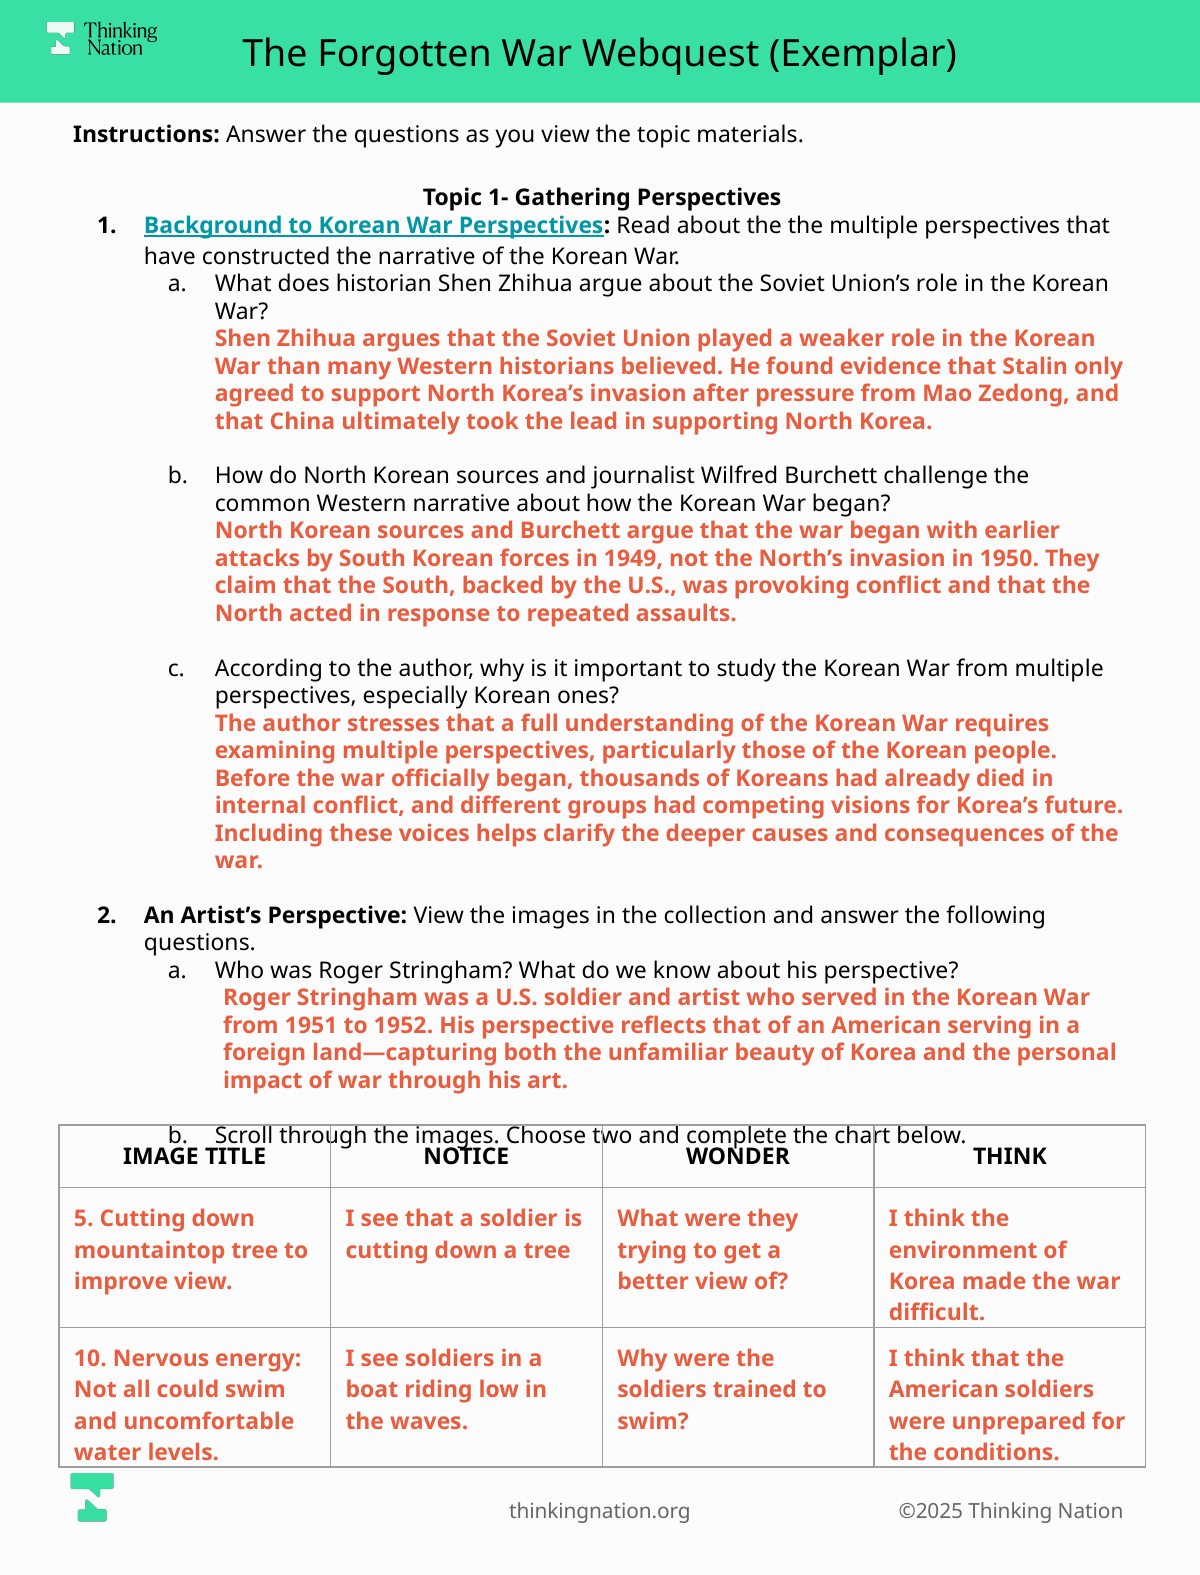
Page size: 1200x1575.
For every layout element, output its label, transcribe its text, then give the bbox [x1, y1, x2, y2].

picture [58, 1463, 126, 1531]
text_box ©2025 Thinking Nation [854, 1483, 1139, 1532]
table_cell I think the environment of Korea made the war difficult. [875, 1188, 1145, 1327]
table_cell I think that the American soldiers were unprepared for the conditions. [875, 1328, 1145, 1466]
table_header IMAGE TITLE [60, 1126, 330, 1187]
table_cell Why were the soldiers trained to swim? [603, 1328, 873, 1466]
table_header WONDER [603, 1126, 873, 1187]
table_cell I see that a soldier is cutting down a tree [331, 1188, 602, 1327]
text_box thinkingnation.org [457, 1483, 742, 1532]
table_cell 10. Nervous energy: Not all could swim and uncomfortable water levels. [60, 1328, 330, 1466]
table_header THINK [875, 1126, 1145, 1187]
table_header NOTICE [331, 1126, 602, 1187]
text_box Instructions: Answer the questions as you view the topic materials. Topic 1- Gathering Perspectives Background to Korean War Perspectives: Read about the the multiple perspectives that have constructed the narrative of the Korean War. What does historian Shen Zhihua argue about the Soviet Union’s role in the Korean War? Shen Zhihua argues that the Soviet Union played a weaker role in the Korean War than many Western historians believed. He found evidence that Stalin only agreed to support North Korea’s invasion after pressure from Mao Zedong, and that China ultimately took the lead in supporting North Korea. How do North Korean sources and journalist Wilfred Burchett challenge the common Western narrative about how the Korean War began? North Korean sources and Burchett argue that the war began with earlier attacks by South Korean forces in 1949, not the North’s invasion in 1950. They claim that the South, backed by the U.S., was provoking conflict and that the North acted in response to repeated assaults. According to the author, why is it important to study the Korean War from multiple perspectives, especially Korean ones? The author stresses that a full understanding of the Korean War requires examining multiple perspectives, particularly those of the Korean people. Before the war officially began, thousands of Koreans had already died in internal conflict, and different groups had competing visions for Korea’s future. Including these voices helps clarify the deeper causes and consequences of the war. An Artist’s Perspective: View the images in the collection and answer the following questions. Who was Roger Stringham? What do we know about his perspective? Roger Stringham was a U.S. soldier and artist who served in the Korean War from 1951 to 1952. His perspective reflects that of an American serving in a foreign land—capturing both the unfamiliar beauty of Korea and the personal impact of war through his art. Scroll through the images. Choose two and complete the chart below. [58, 101, 1146, 1124]
text_box The Forgotten War Webquest (Exemplar) [0, 0, 1200, 103]
table_cell What were they trying to get a better view of? [603, 1188, 873, 1327]
table_cell 5. Cutting down mountaintop tree to improve view. [60, 1188, 330, 1327]
table_cell I see soldiers in a boat riding low in the waves. [331, 1328, 602, 1466]
picture [34, 11, 162, 65]
